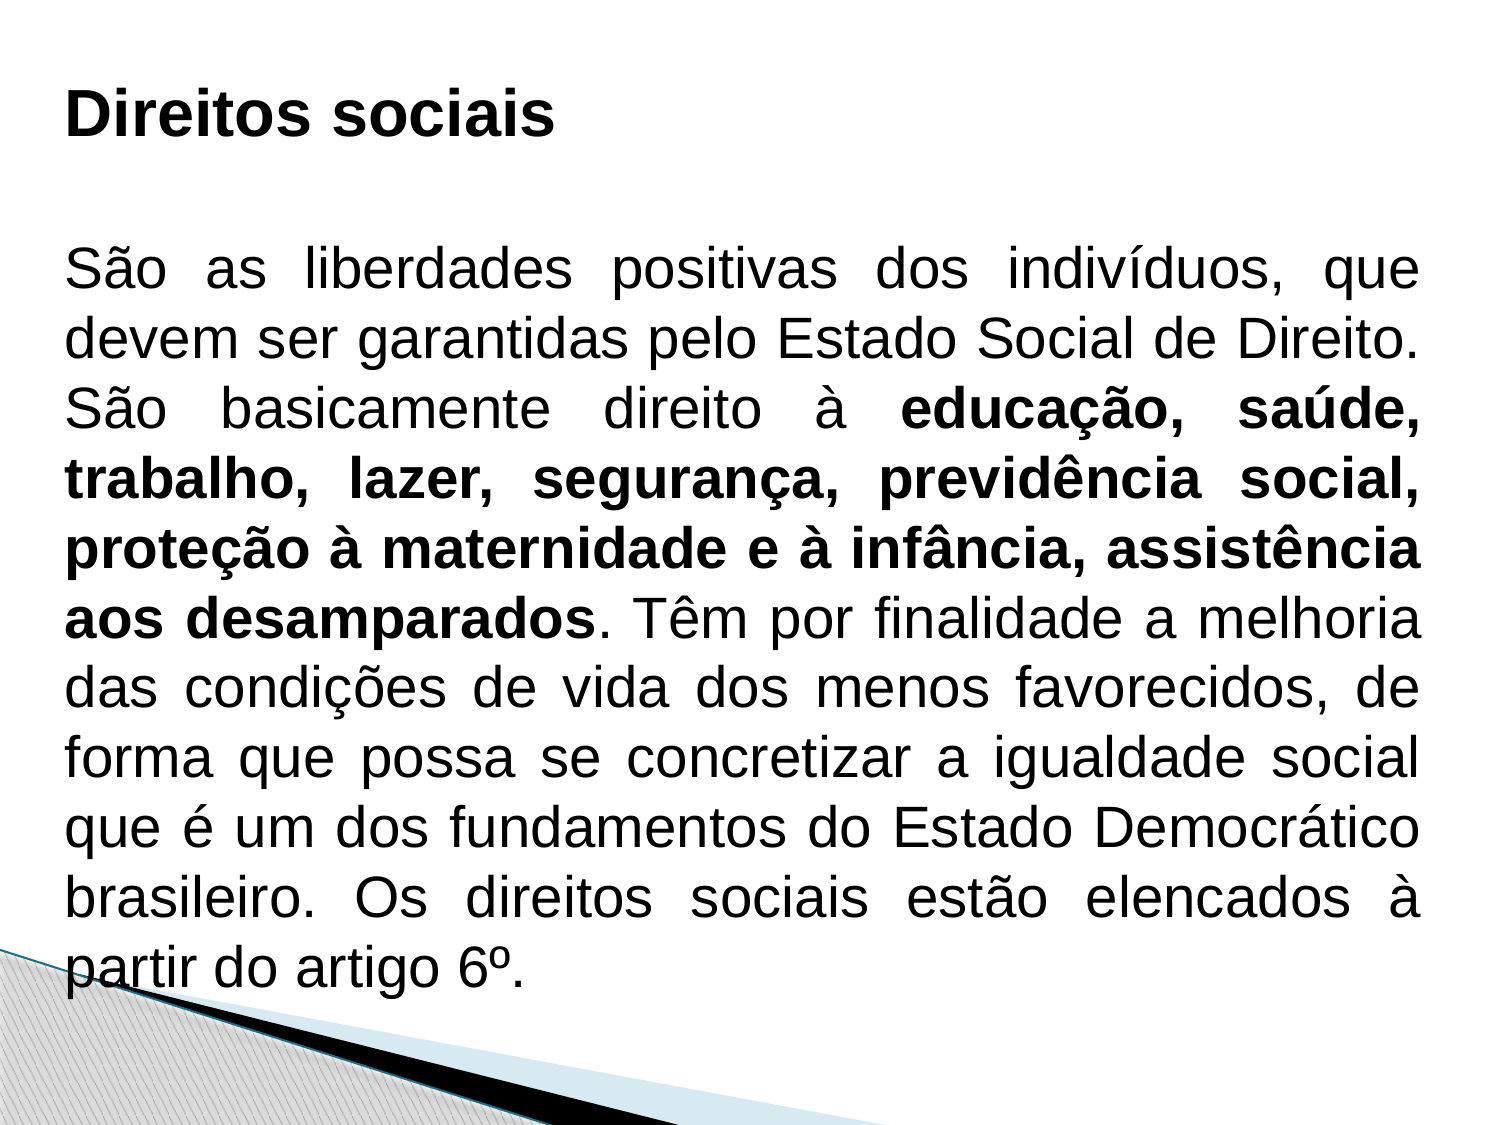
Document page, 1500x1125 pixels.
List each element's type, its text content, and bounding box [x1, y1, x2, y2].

text_box Direitos sociais São as liberdades positivas dos indivíduos, que devem ser garantidas pelo Estado Social de Direito. São basicamente direito à educação, saúde, trabalho, lazer, segurança, previdência social, proteção à maternidade e à infância, assistência aos desamparados. Têm por finalidade a melhoria das condições de vida dos menos favorecidos, de forma que possa se concretizar a igualdade social que é um dos fundamentos do Estado Democrático brasileiro. Os direitos sociais estão elencados à partir do artigo 6º. [50, 62, 1438, 1007]
